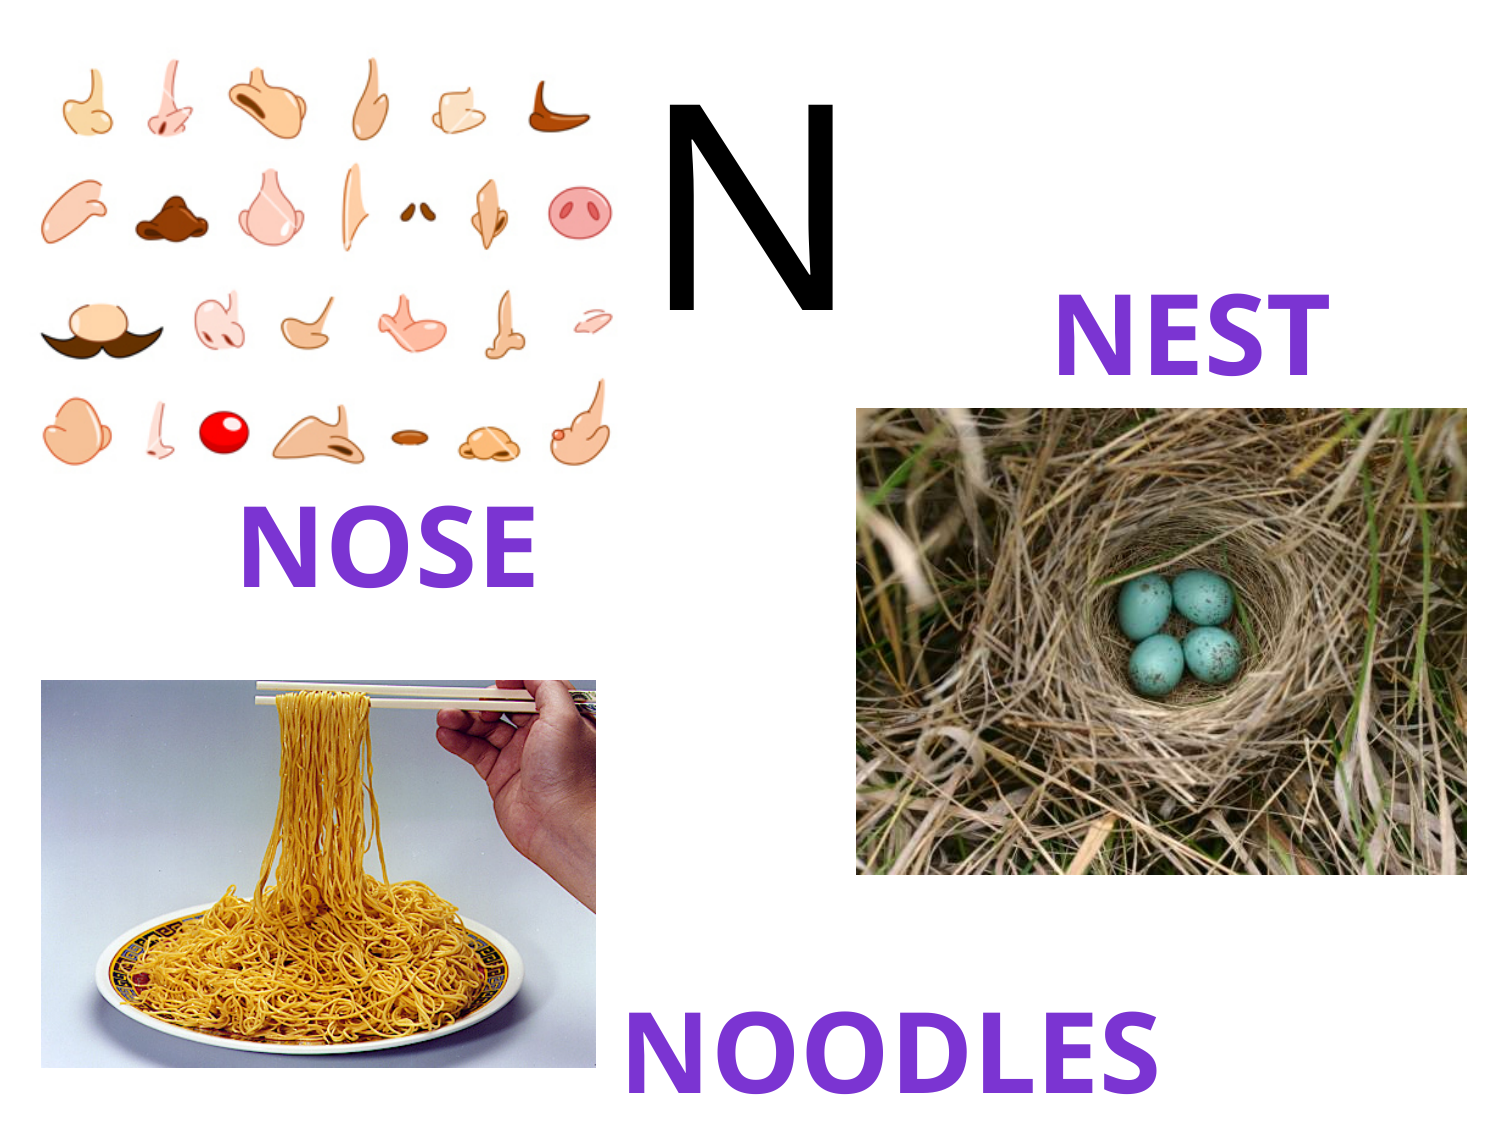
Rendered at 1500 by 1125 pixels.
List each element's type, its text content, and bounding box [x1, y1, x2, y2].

picture [855, 408, 1468, 875]
title N [629, 101, 1427, 290]
text_box nose [219, 582, 556, 618]
picture [29, 0, 624, 574]
text_box noodles [604, 973, 1177, 1124]
text_box nest [1034, 255, 1347, 406]
picture [41, 680, 596, 1068]
